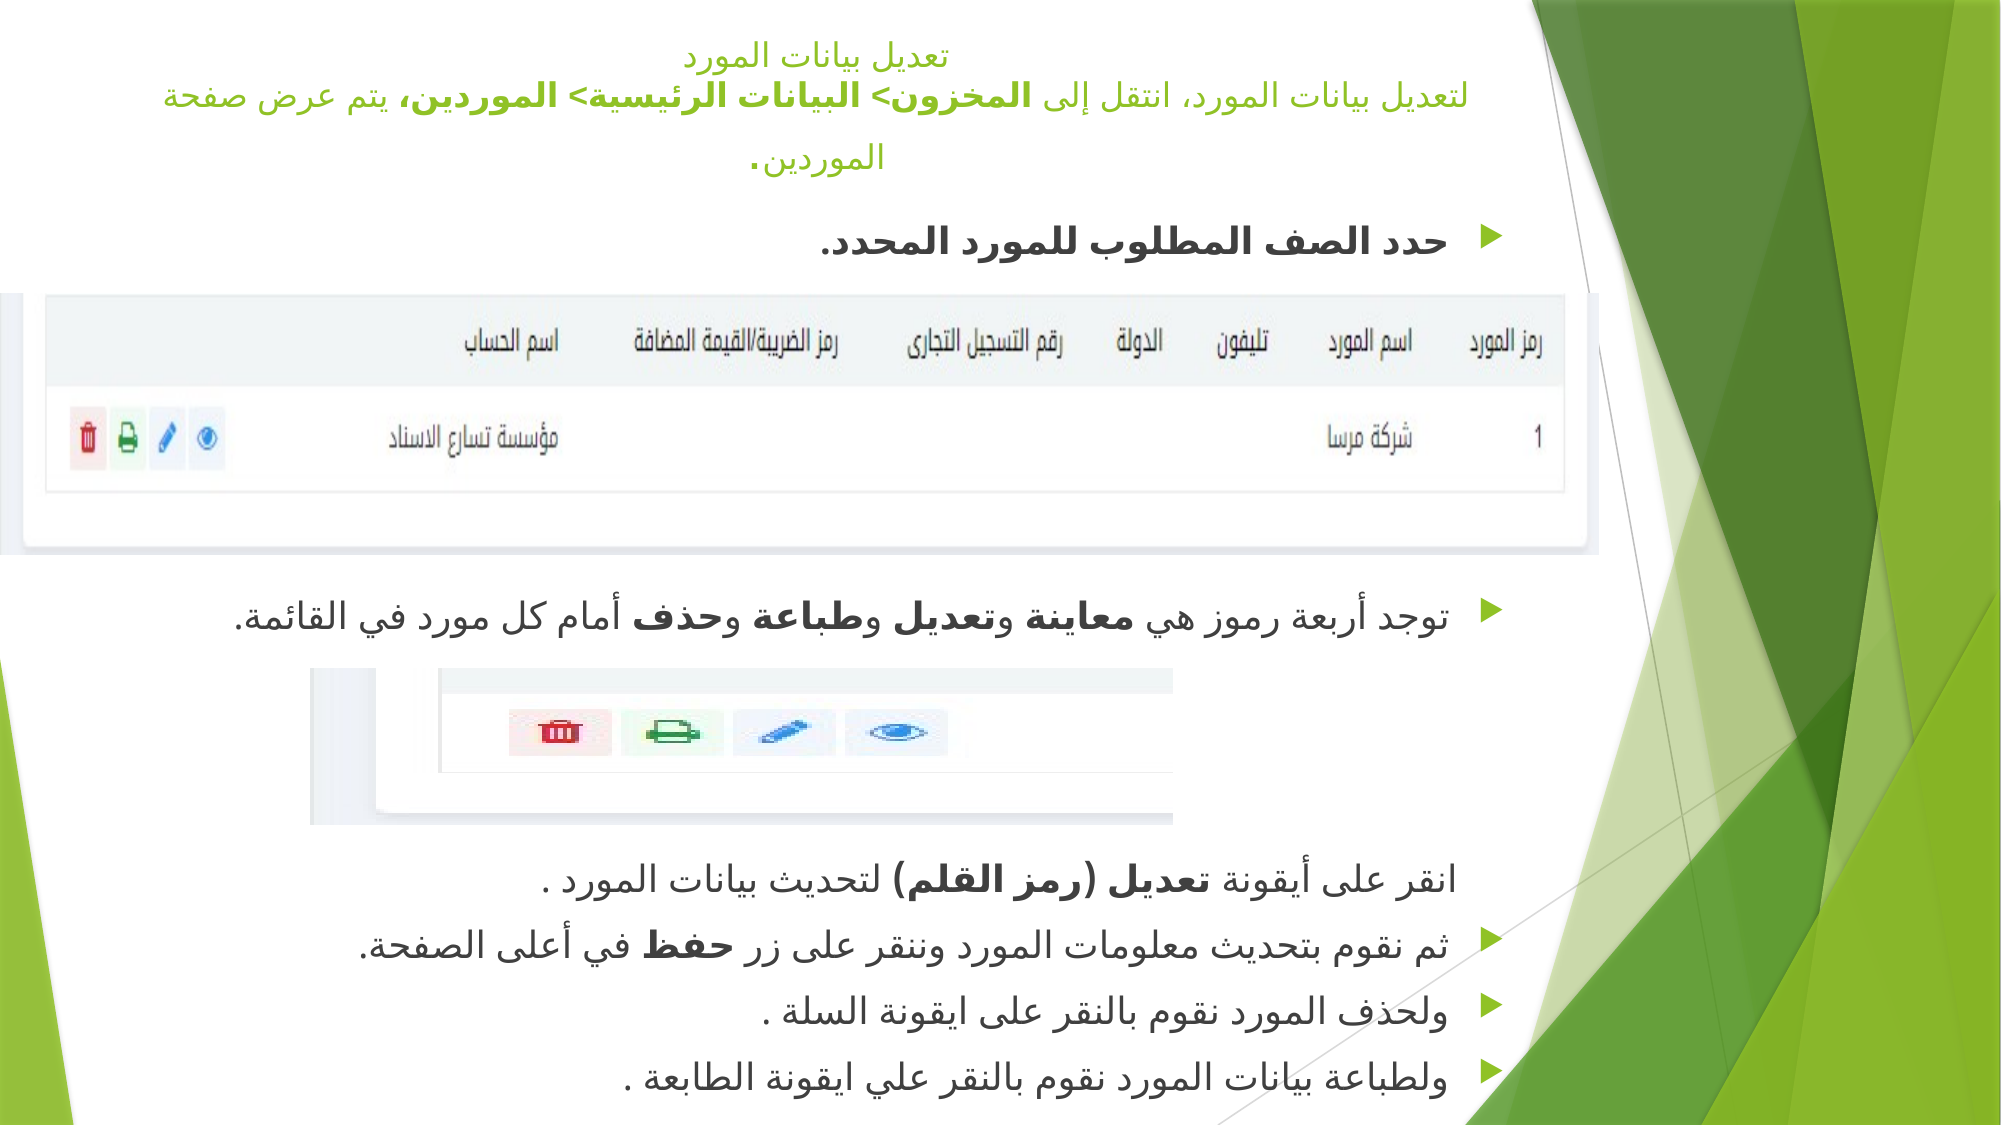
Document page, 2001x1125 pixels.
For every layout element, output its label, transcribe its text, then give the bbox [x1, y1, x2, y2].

title تعديل بيانات المورد لتعديل بيانات المورد، انتقل إلى المخزون> البيانات الرئيسية> الموردين، يتم عرض صفحة الموردين. [111, 25, 1522, 210]
list حدد الصف المطلوب للمورد المحدد. توجد أربعة رموز هي معاينة وتعديل وطباعة وحذف أمام كل مورد في القائمة. انقر على أيقونة تعديل (رمز القلم) لتحديث بيانات المورد . ثم نقوم بتحديث معلومات المورد وننقر على زر حفظ في أعلى الصفحة. ولحذف المورد نقوم بالنقر على ايقونة السلة . ولطباعة بيانات المورد نقوم بالنقر علي ايقونة الطابعة . [111, 567, 1522, 1125]
picture [0, 293, 1600, 556]
list حدد الصف المطلوب للمورد المحدد. توجد أربعة رموز هي معاينة وتعديل وطباعة وحذف أمام كل مورد في القائمة. انقر على أيقونة تعديل (رمز القلم) لتحديث بيانات المورد . ثم نقوم بتحديث معلومات المورد وننقر على زر حفظ في أعلى الصفحة. ولحذف المورد نقوم بالنقر على ايقونة السلة . ولطباعة بيانات المورد نقوم بالنقر علي ايقونة الطابعة . [111, 210, 1522, 291]
picture [310, 668, 1173, 826]
